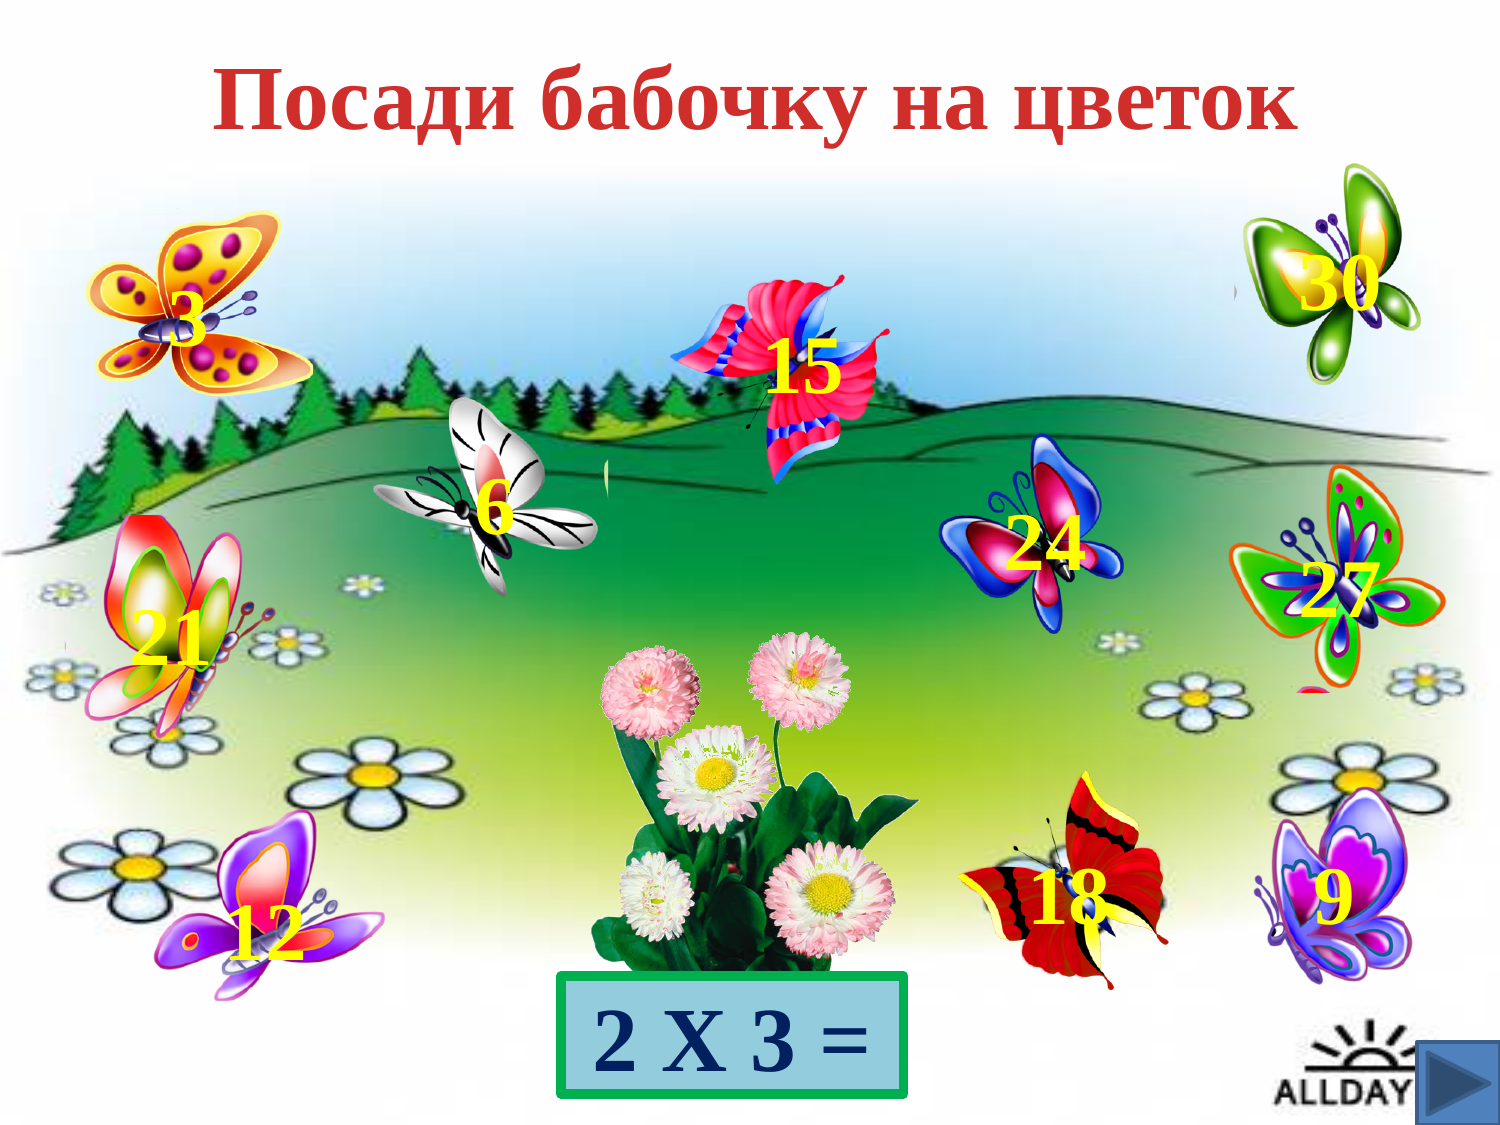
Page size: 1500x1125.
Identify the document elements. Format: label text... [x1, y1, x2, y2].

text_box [76, 207, 314, 410]
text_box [147, 774, 396, 1013]
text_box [64, 514, 291, 741]
text_box Посади бабочку на цветок [194, 30, 1317, 156]
picture [0, 0, 1500, 1125]
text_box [950, 762, 1188, 1000]
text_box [938, 420, 1152, 634]
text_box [1222, 455, 1460, 693]
text_box 2 Х 3 = [559, 974, 906, 1096]
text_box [666, 255, 916, 500]
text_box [1233, 774, 1448, 1000]
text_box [371, 396, 609, 610]
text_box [1233, 160, 1460, 386]
text_box [1415, 1040, 1500, 1125]
